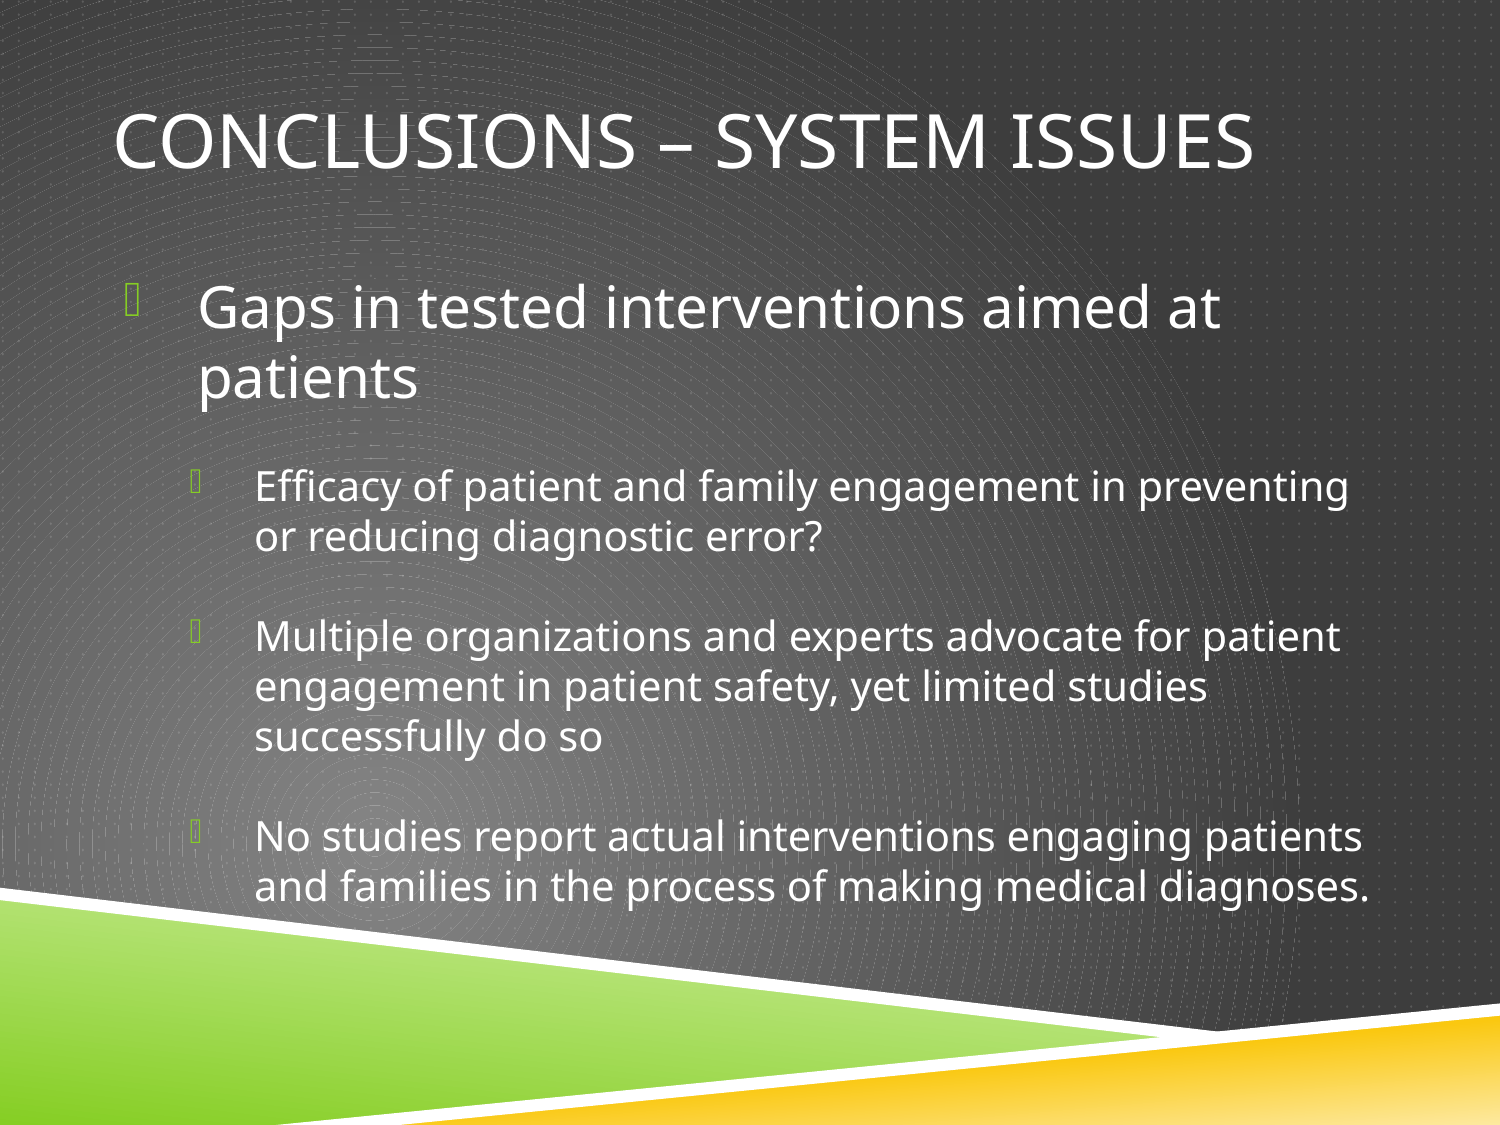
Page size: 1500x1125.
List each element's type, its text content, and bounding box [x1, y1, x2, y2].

list Gaps in tested interventions aimed at patients Efficacy of patient and family engagement in preventing or reducing diagnostic error? Multiple organizations and experts advocate for patient engagement in patient safety, yet limited studies successfully do so No studies report actual interventions engaging patients and families in the process of making medical diagnoses. [112, 262, 1388, 876]
title CONCLUSIONS – SYSTEM ISSUES [112, 45, 1388, 233]
